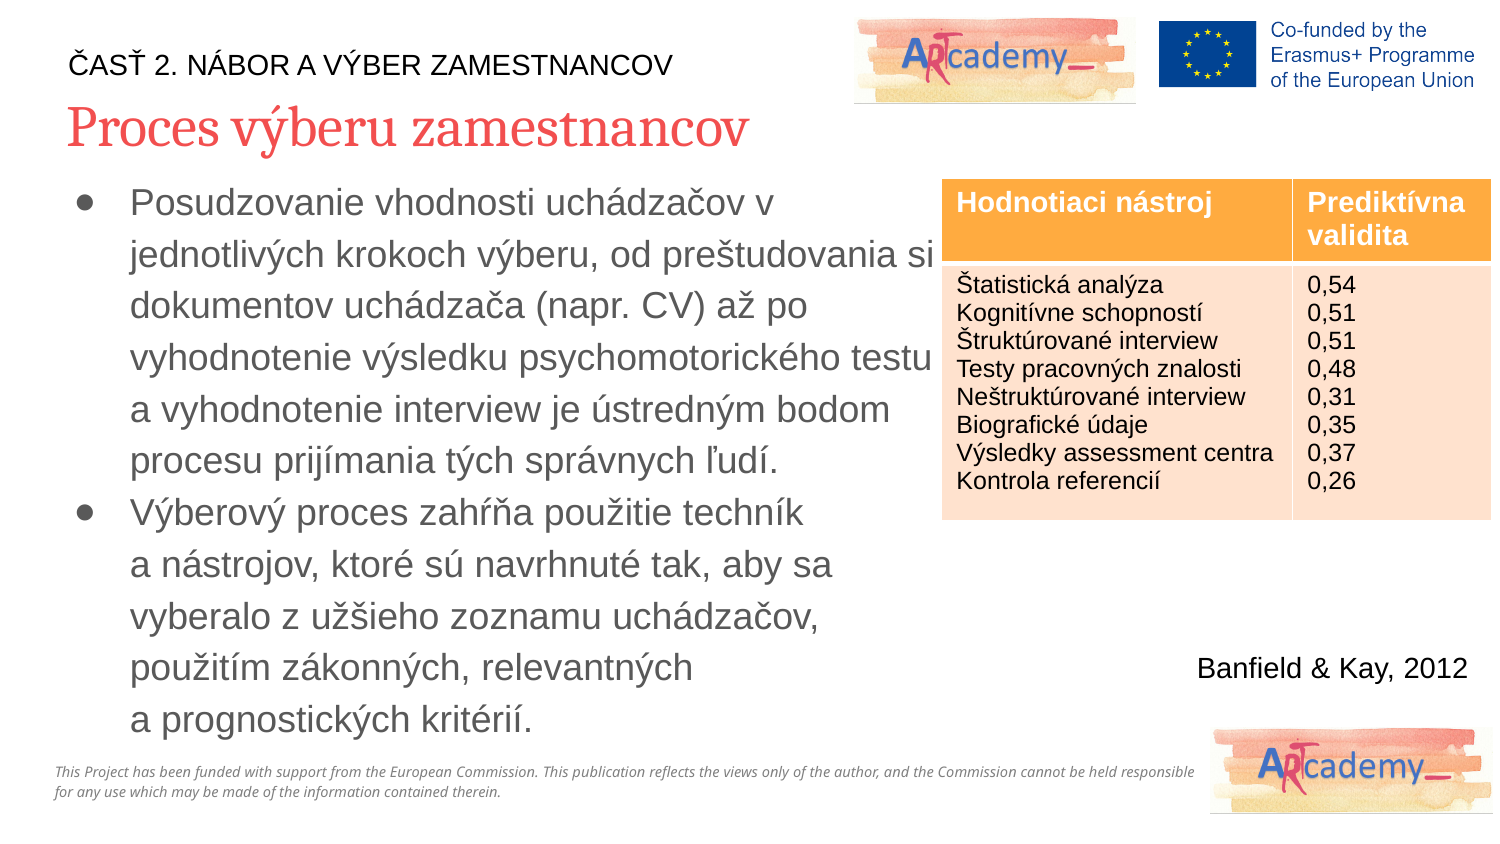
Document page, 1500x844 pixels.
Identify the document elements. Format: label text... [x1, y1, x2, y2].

text_box ČASŤ 2. NÁBOR A VÝBER ZAMESTNANCOV [53, 39, 696, 89]
title Proces výberu zamestnancov [51, 72, 1449, 167]
table_header Hodnotiaci nástroj [942, 179, 1292, 261]
table_cell Štatistická analýza Kognitívne schopností Štruktúrované interview Testy pracovných znalosti Neštruktúrované interview Biografické údaje Výsledky assessment centra Kontrola referencií [942, 266, 1292, 520]
picture [854, 0, 1137, 134]
picture [1158, 21, 1474, 91]
text_box Banfield & Kay, 2012 [1182, 642, 1484, 692]
text_box This Project has been funded with support from the European Commission. This publication reflects the views only of the author, and the Commission cannot be held responsible for any use which may be made of the information contained therein. [39, 754, 1205, 799]
table_cell 0,54 0,51 0,51 0,48 0,31 0,35 0,37 0,26 [1293, 266, 1491, 520]
picture [1210, 709, 1493, 844]
list Posudzovanie vhodnosti uchádzačov v jednotlivých krokoch výberu, od preštudovania si dokumentov uchádzača (napr. CV) až po vyhodnotenie výsledku psychomotorického testu a vyhodnotenie interview je ústredným bodom procesu prijímania tých správnych ľudí. Výberový proces zahŕňa použitie techník a nástrojov, ktoré sú navrhnuté tak, aby sa vyberalo z užšieho zoznamu uchádzačov, použitím zákonných, relevantných a prognostických kritérií. [39, 156, 957, 739]
table_header Prediktívna validita [1293, 179, 1491, 261]
